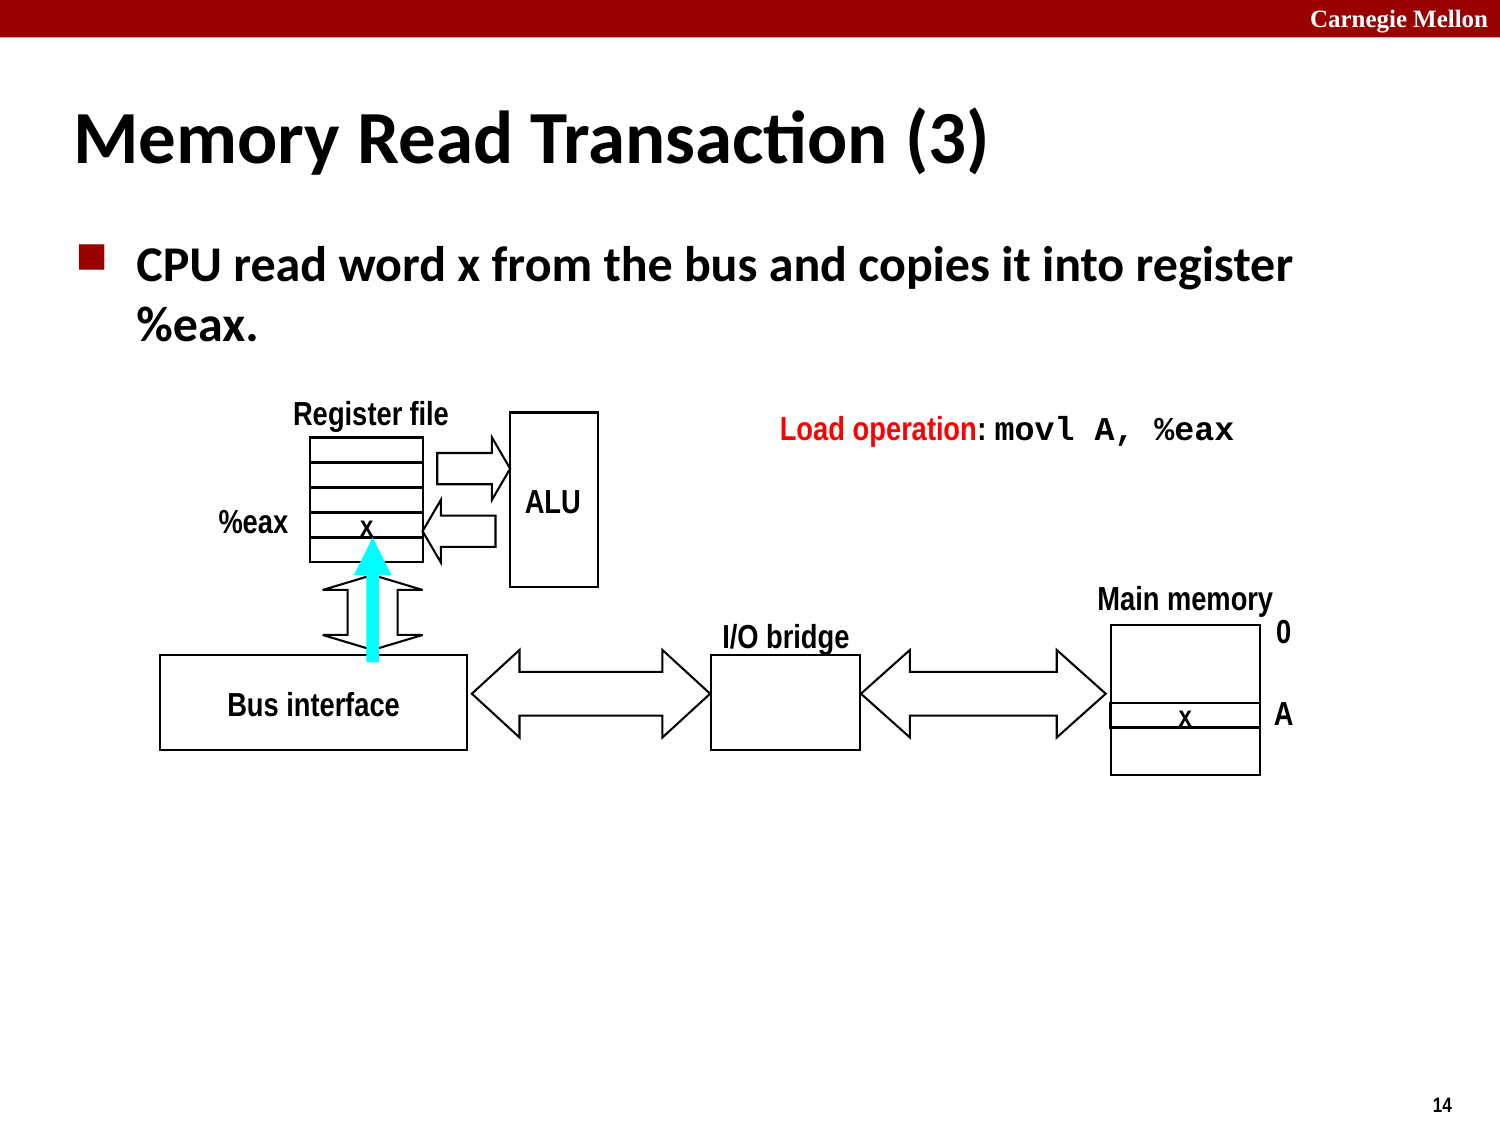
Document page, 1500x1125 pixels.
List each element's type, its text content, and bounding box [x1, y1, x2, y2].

text_box [322, 575, 372, 650]
text_box A [1259, 685, 1309, 740]
text_box 0 [1261, 602, 1307, 658]
text_box [310, 440, 423, 462]
text_box [471, 649, 711, 738]
text_box x [1110, 702, 1259, 728]
text_box [366, 537, 379, 663]
text_box [310, 487, 423, 512]
title Memory Read Transaction (3) [58, 71, 1305, 197]
text_box Bus interface [160, 655, 468, 750]
text_box [861, 649, 1106, 738]
text_box [422, 499, 496, 563]
text_box [310, 537, 372, 563]
text_box x [310, 512, 423, 537]
text_box %eax [203, 492, 304, 548]
text_box I/O bridge [707, 607, 865, 663]
list CPU read word x from the bus and copies it into register %eax. [64, 223, 1361, 1040]
text_box [373, 537, 423, 563]
text_box [373, 575, 423, 650]
text_box Load operation: movl A, %eax [765, 399, 1250, 495]
text_box [1110, 728, 1261, 775]
text_box [710, 663, 861, 750]
text_box Main memory [1062, 569, 1309, 625]
text_box [310, 462, 423, 487]
text_box ALU [510, 412, 598, 588]
text_box [1110, 625, 1261, 702]
text_box Register file [278, 385, 464, 440]
text_box [437, 437, 510, 500]
